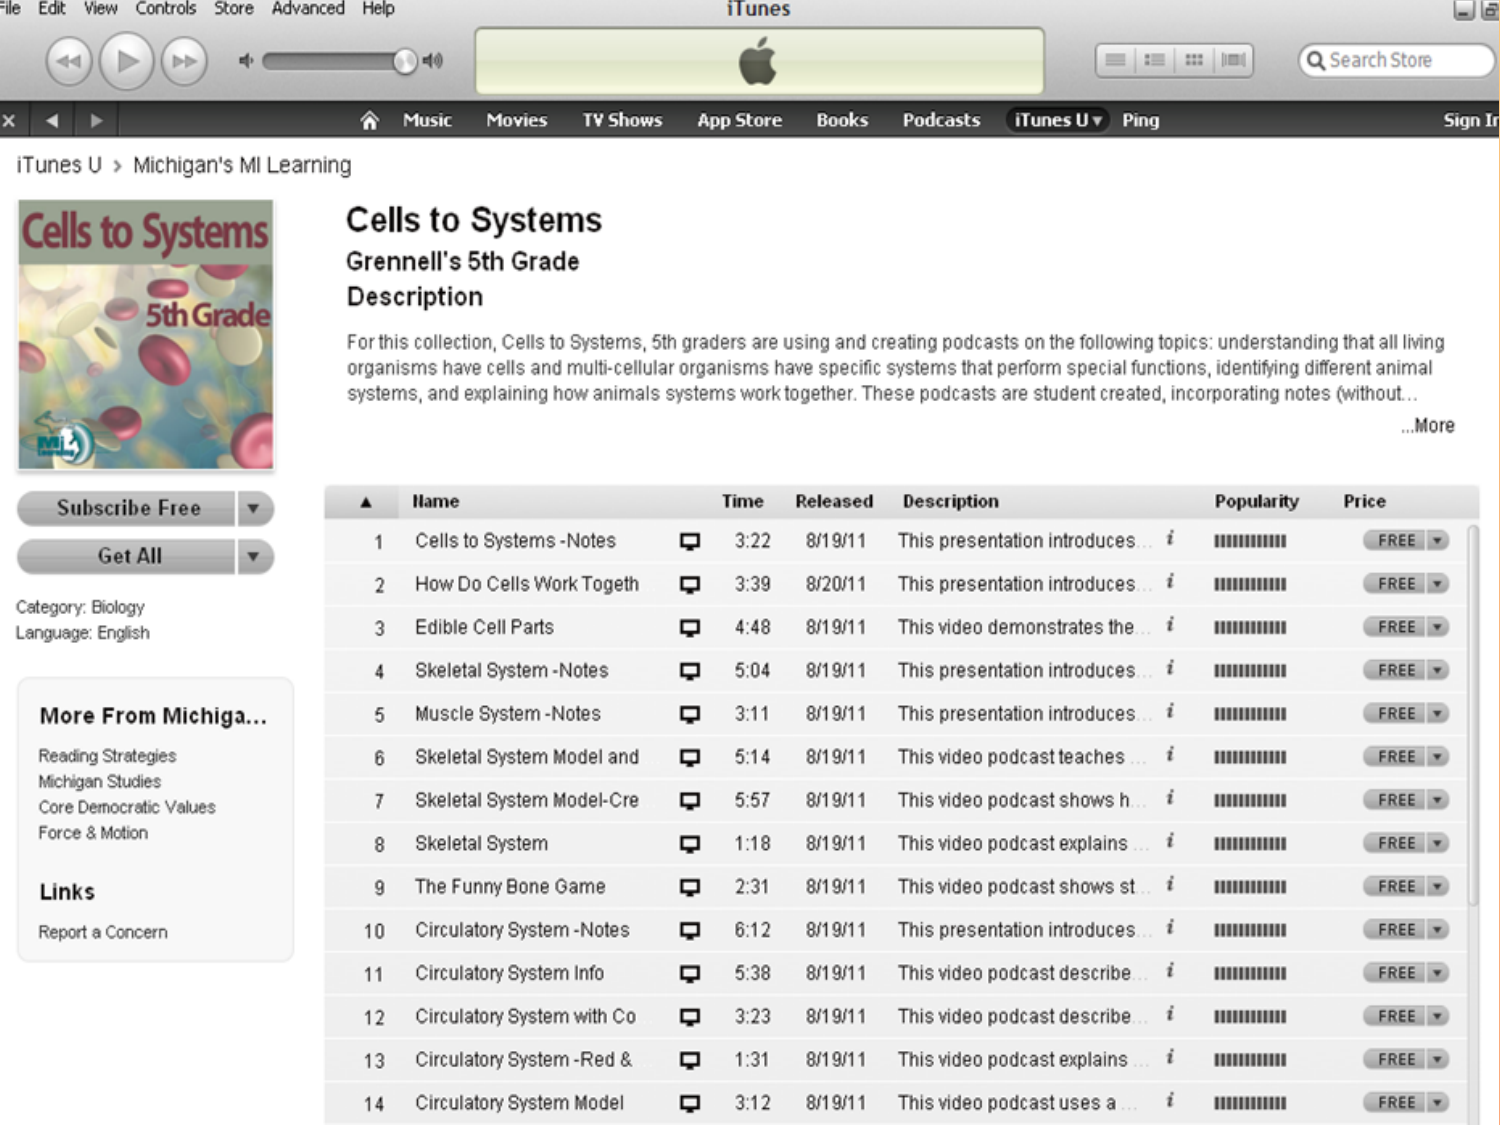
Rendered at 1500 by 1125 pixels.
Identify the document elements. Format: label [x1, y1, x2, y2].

list [0, 0, 1499, 1125]
